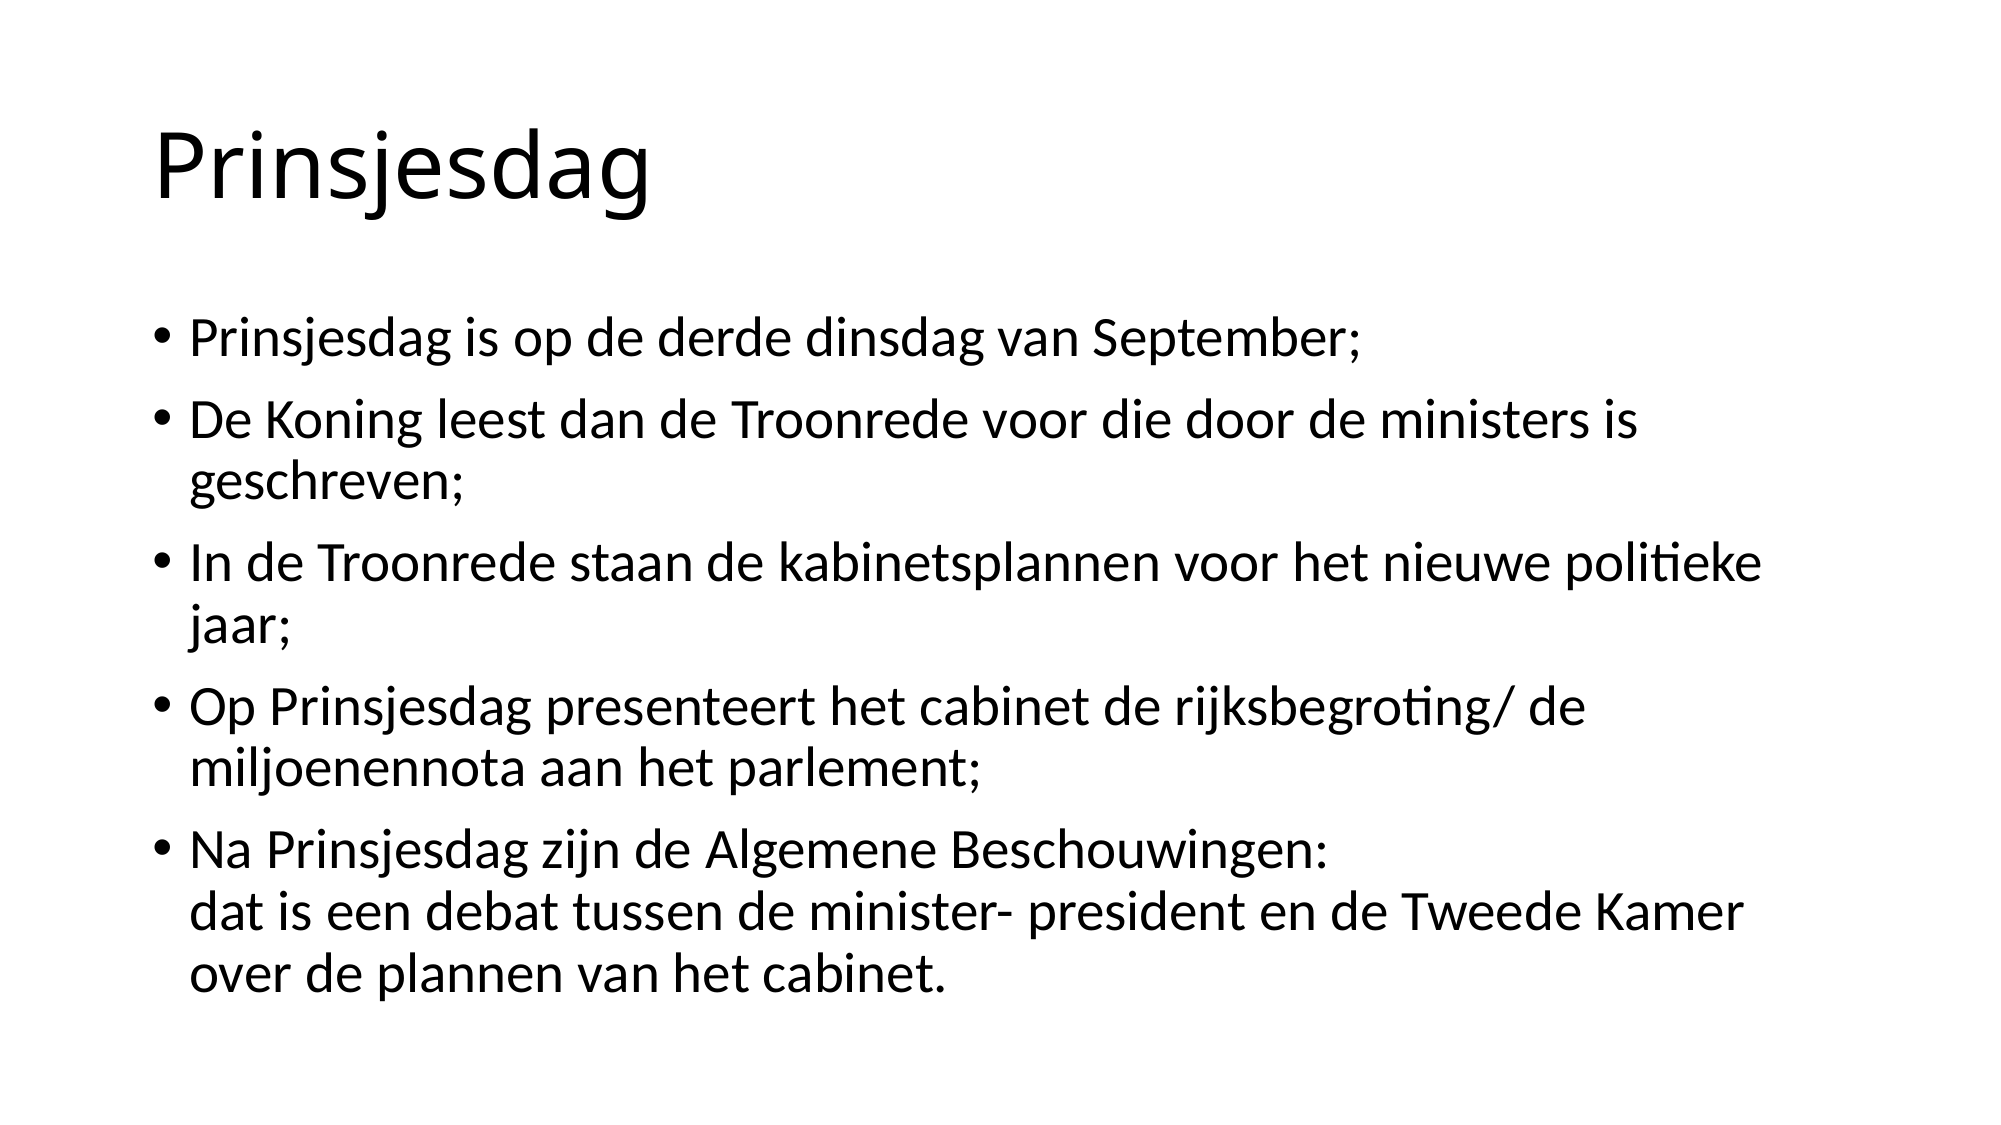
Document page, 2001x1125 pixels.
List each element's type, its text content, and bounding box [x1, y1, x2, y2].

title Prinsjesdag [137, 59, 1863, 278]
list Prinsjesdag is op de derde dinsdag van September; De Koning leest dan de Troonrede voor die door de ministers is geschreven; In de Troonrede staan de kabinetsplannen voor het nieuwe politieke jaar; Op Prinsjesdag presenteert het cabinet de rijksbegroting/ de miljoenennota aan het parlement; Na Prinsjesdag zijn de Algemene Beschouwingen: dat is een debat tussen de minister- president en de Tweede Kamer over de plannen van het cabinet. [137, 299, 1863, 1014]
